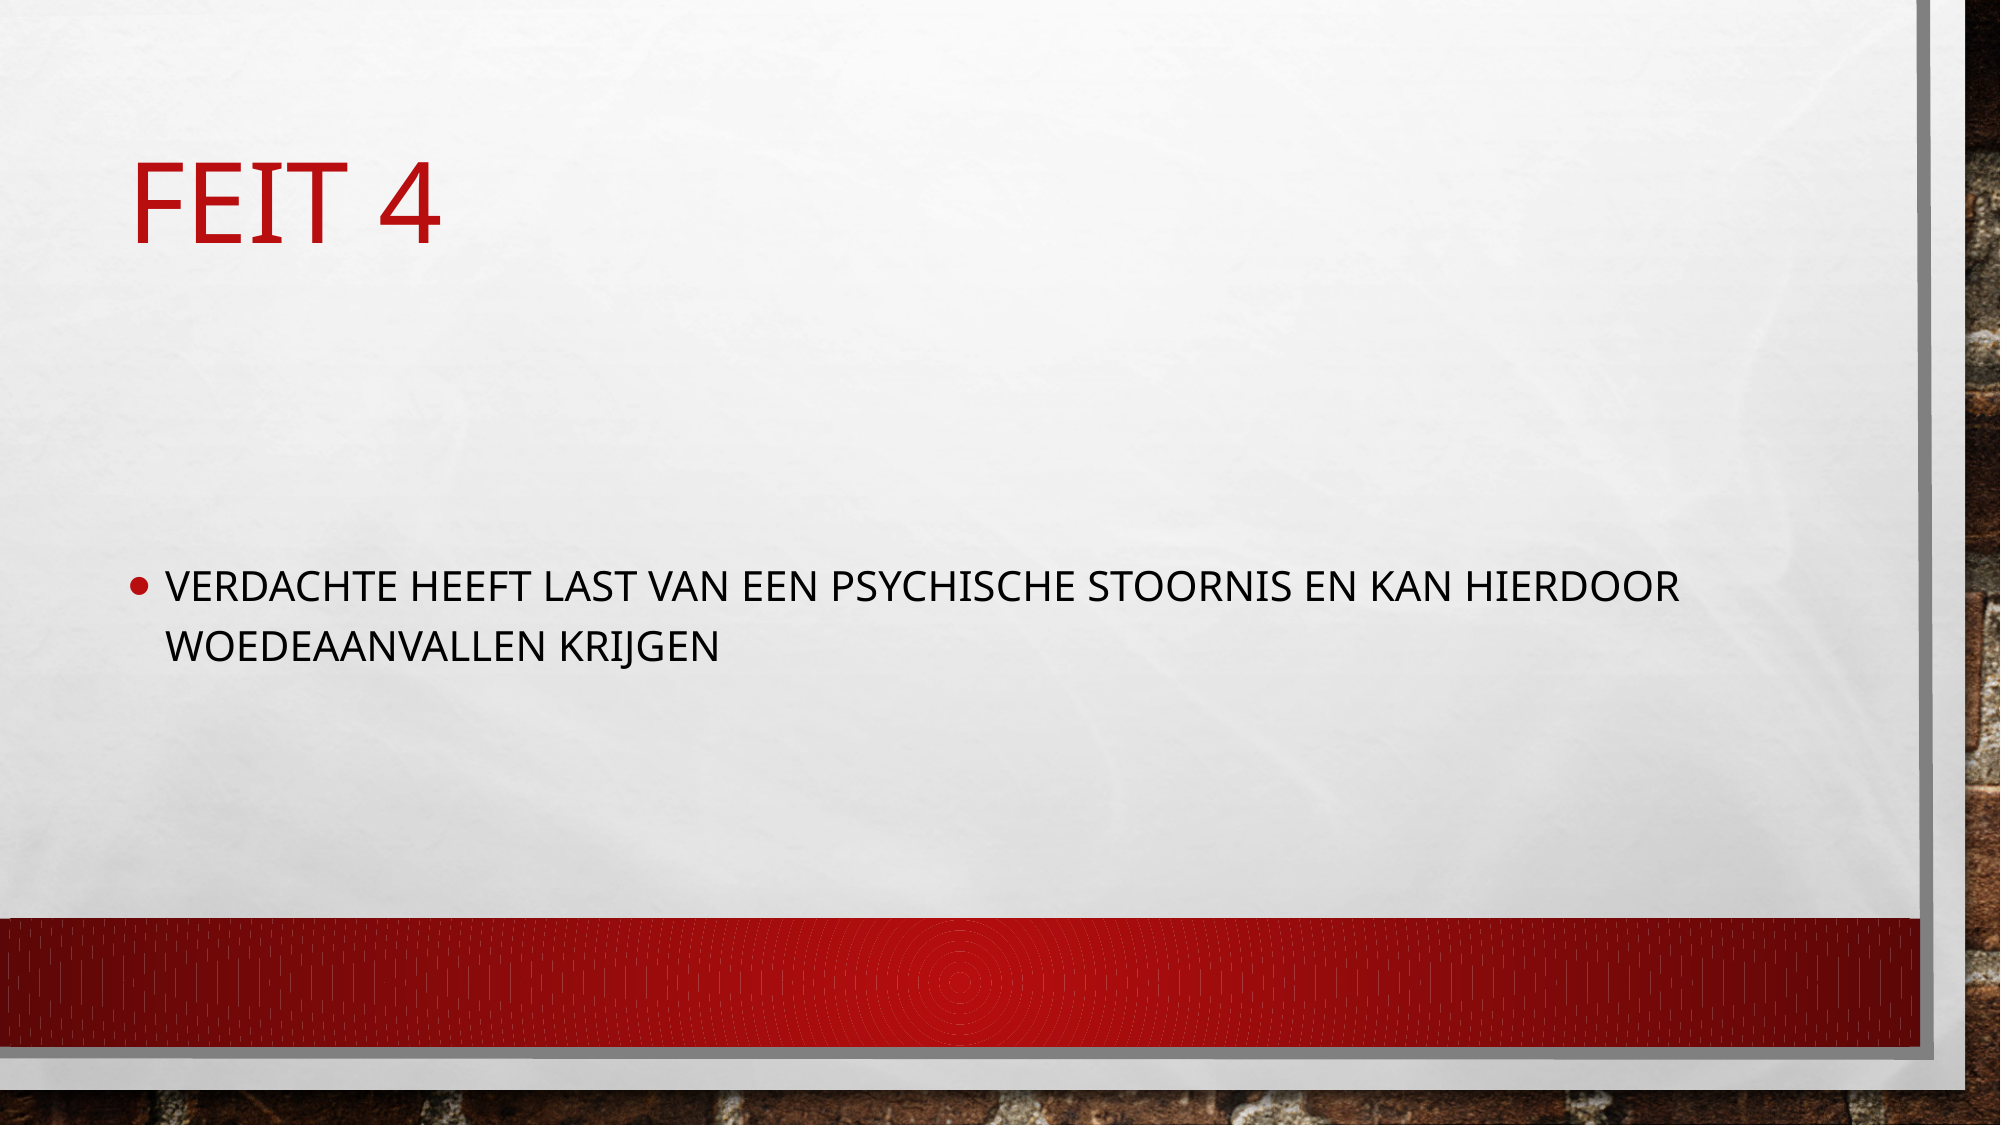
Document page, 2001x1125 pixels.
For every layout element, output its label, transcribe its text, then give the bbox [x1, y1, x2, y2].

list Verdachte heeft last van een psychische stoornis en kan hierdoor woedeaanvallen krijgen [112, 338, 1818, 882]
title Feit 4 [112, 112, 1818, 302]
picture [0, 0, 2000, 1125]
